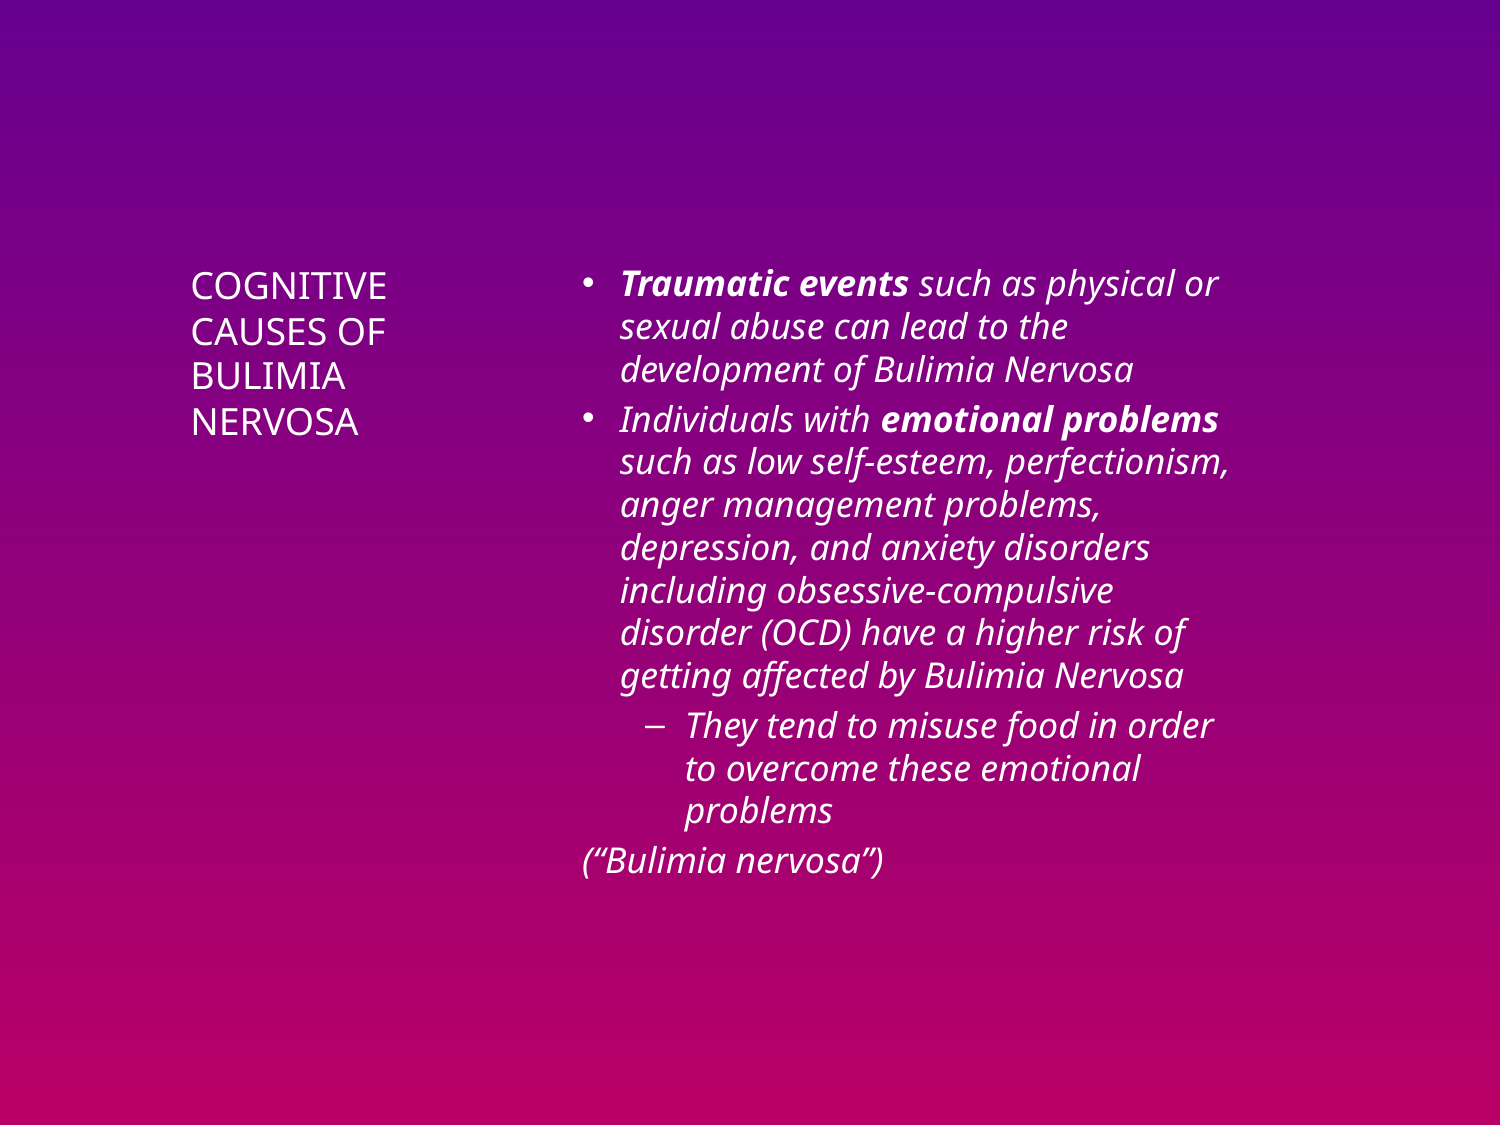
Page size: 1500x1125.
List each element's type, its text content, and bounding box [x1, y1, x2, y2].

title Cognitive causes of bulimia nervosa [175, 254, 516, 580]
list Traumatic events such as physical or sexual abuse can lead to the development of Bulimia Nervosa Individuals with emotional problems such as low self-esteem, perfectionism, anger management problems, depression, and anxiety disorders including obsessive-compulsive disorder (OCD) have a higher risk of getting affected by Bulimia Nervosa They tend to misuse food in order to overcome these emotional problems (“Bulimia nervosa”) [566, 253, 1260, 925]
